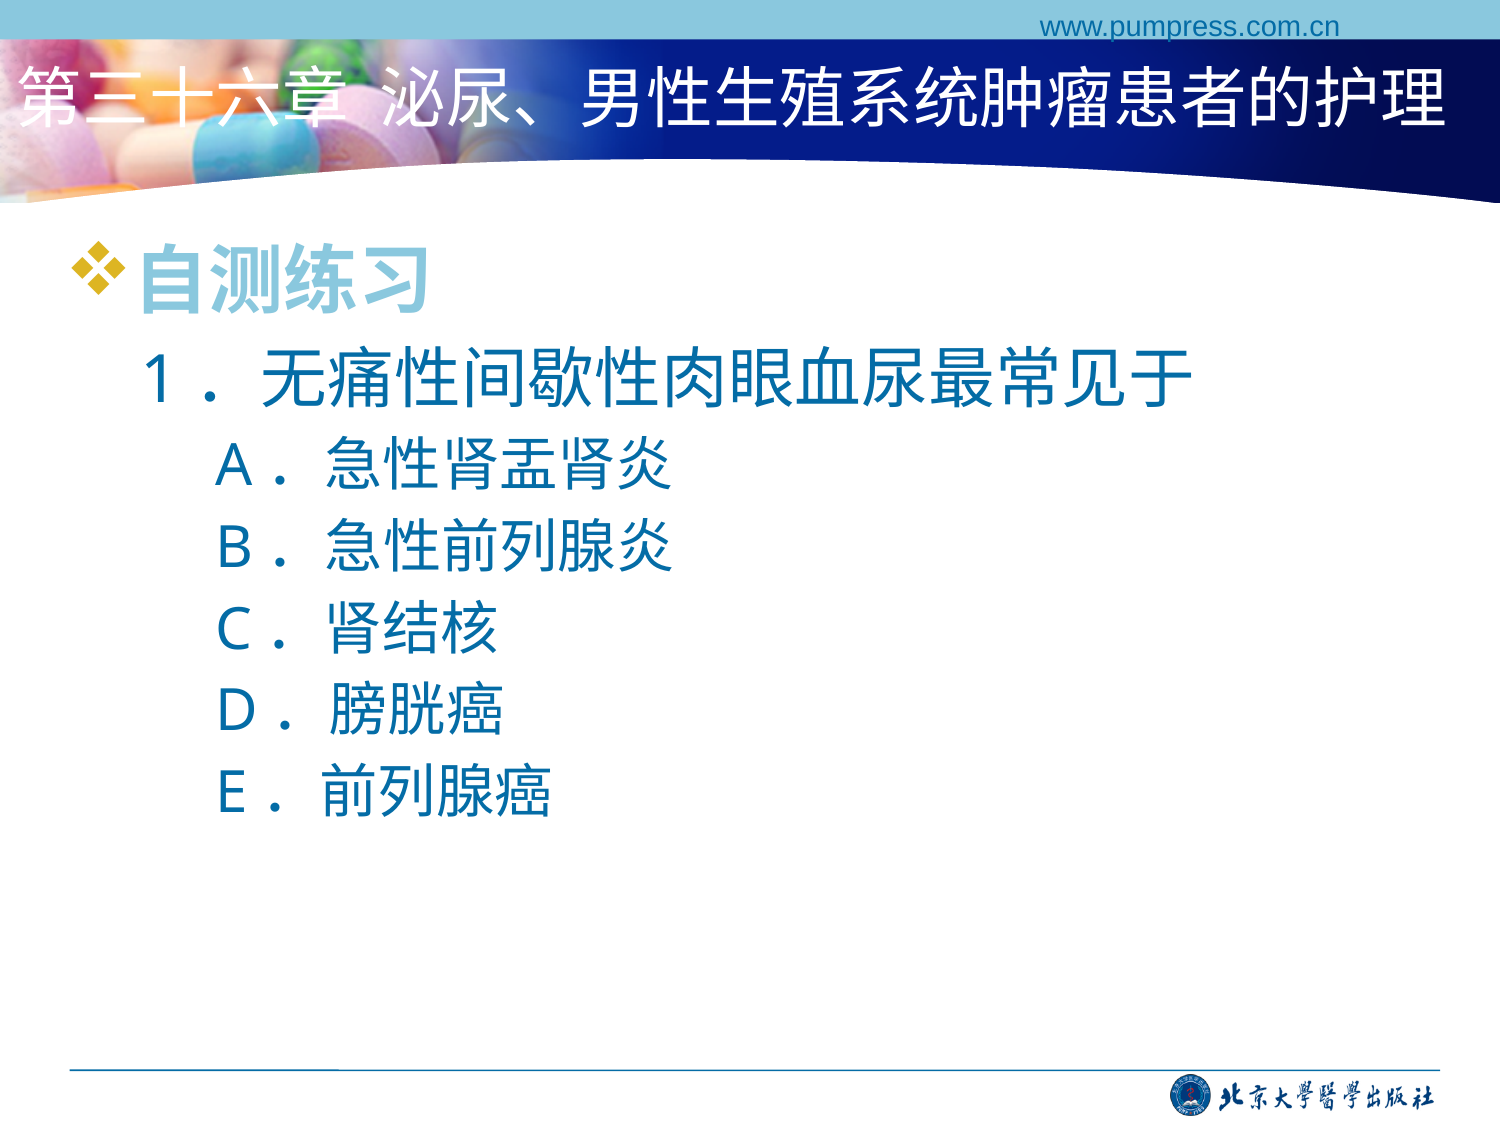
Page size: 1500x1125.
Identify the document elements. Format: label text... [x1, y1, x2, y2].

list 自测练习 1．无痛性间歇性肉眼血尿最常见于 A．急性肾盂肾炎 B．急性前列腺炎 C．肾结核 D．膀胱癌 E．前列腺癌 [49, 224, 1463, 1026]
picture [1170, 1074, 1436, 1118]
slide_number www.pumpress.com.cn [1025, 0, 1463, 38]
picture [0, 40, 1500, 203]
title 第三十六章 泌尿、男性生殖系统肿瘤患者的护理 [0, 49, 1463, 143]
